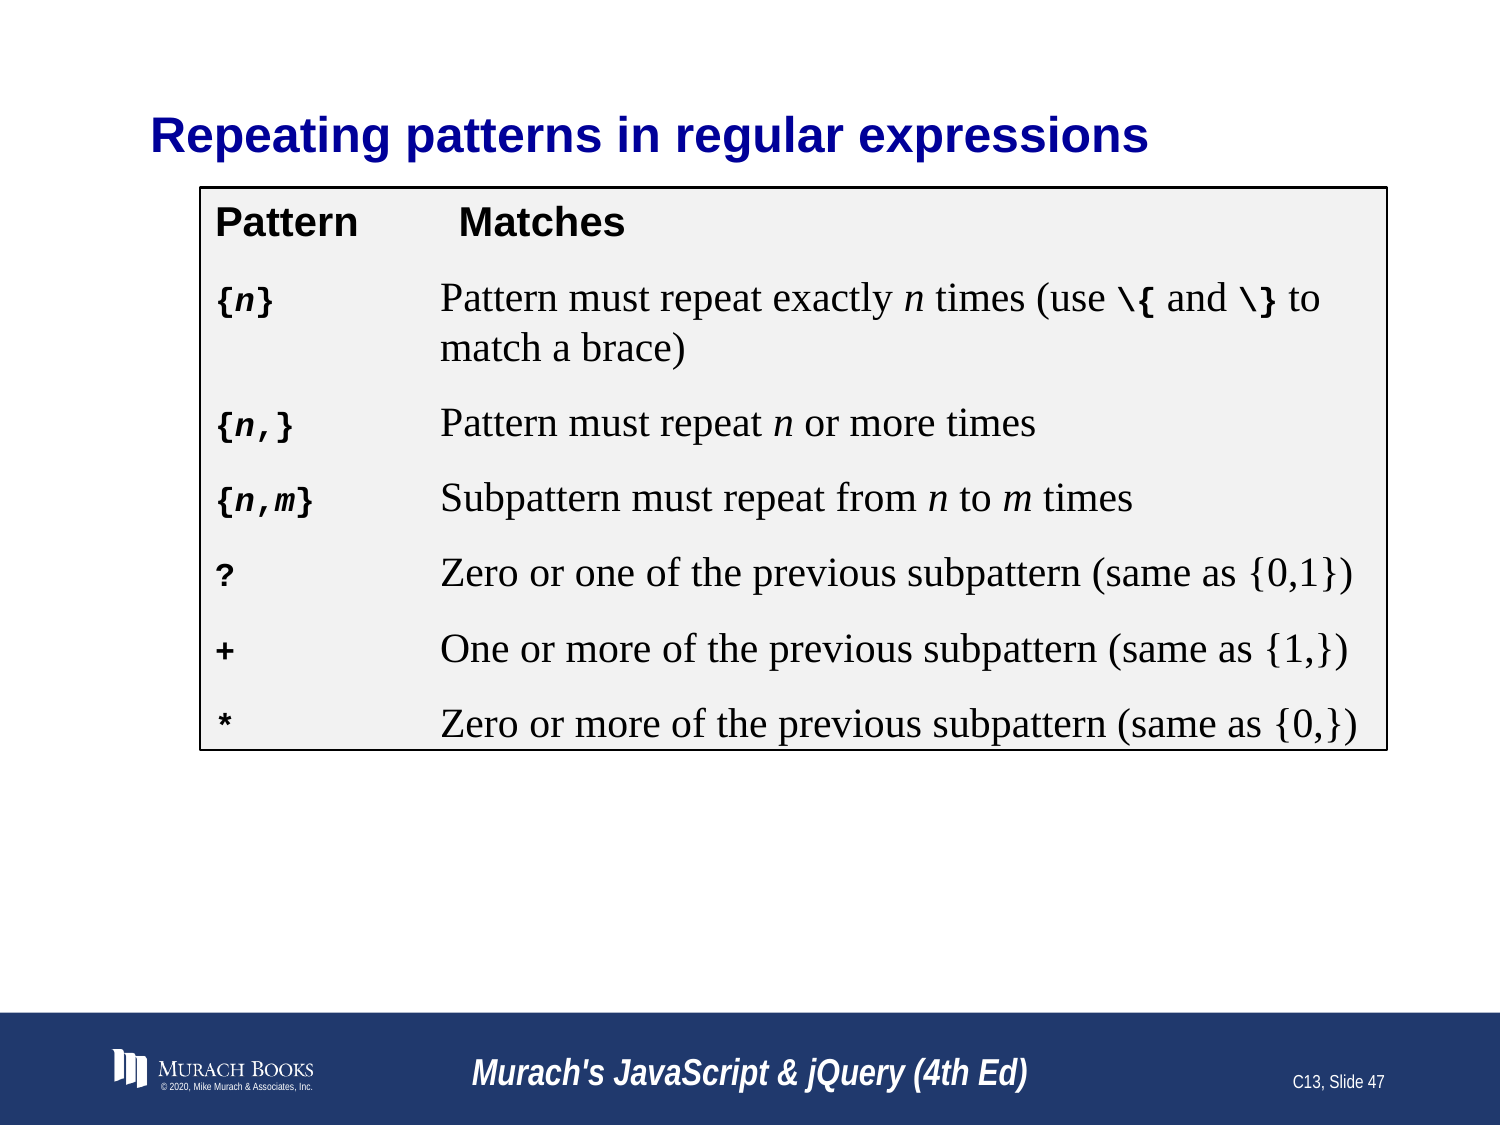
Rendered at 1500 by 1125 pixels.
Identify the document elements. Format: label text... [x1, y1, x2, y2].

slide_number C13, Slide 47 [1087, 1025, 1400, 1100]
title Repeating patterns in regular expressions [150, 102, 1350, 164]
footer © 2020, Mike Murach & Associates, Inc. [12, 1025, 463, 1100]
slide_number Murach's JavaScript & jQuery (4th Ed) [463, 1025, 1050, 1100]
list Pattern Matches {n} Pattern must repeat exactly n times (use \{ and \} to match a brace) {n,} Pattern must repeat n or more times {n,m} Subpattern must repeat from n to m times ? Zero or one of the previous subpattern (same as {0,1}) + One or more of the previous subpattern (same as {1,}) * Zero or more of the previous subpattern (same as {0,}) [197, 185, 1390, 753]
